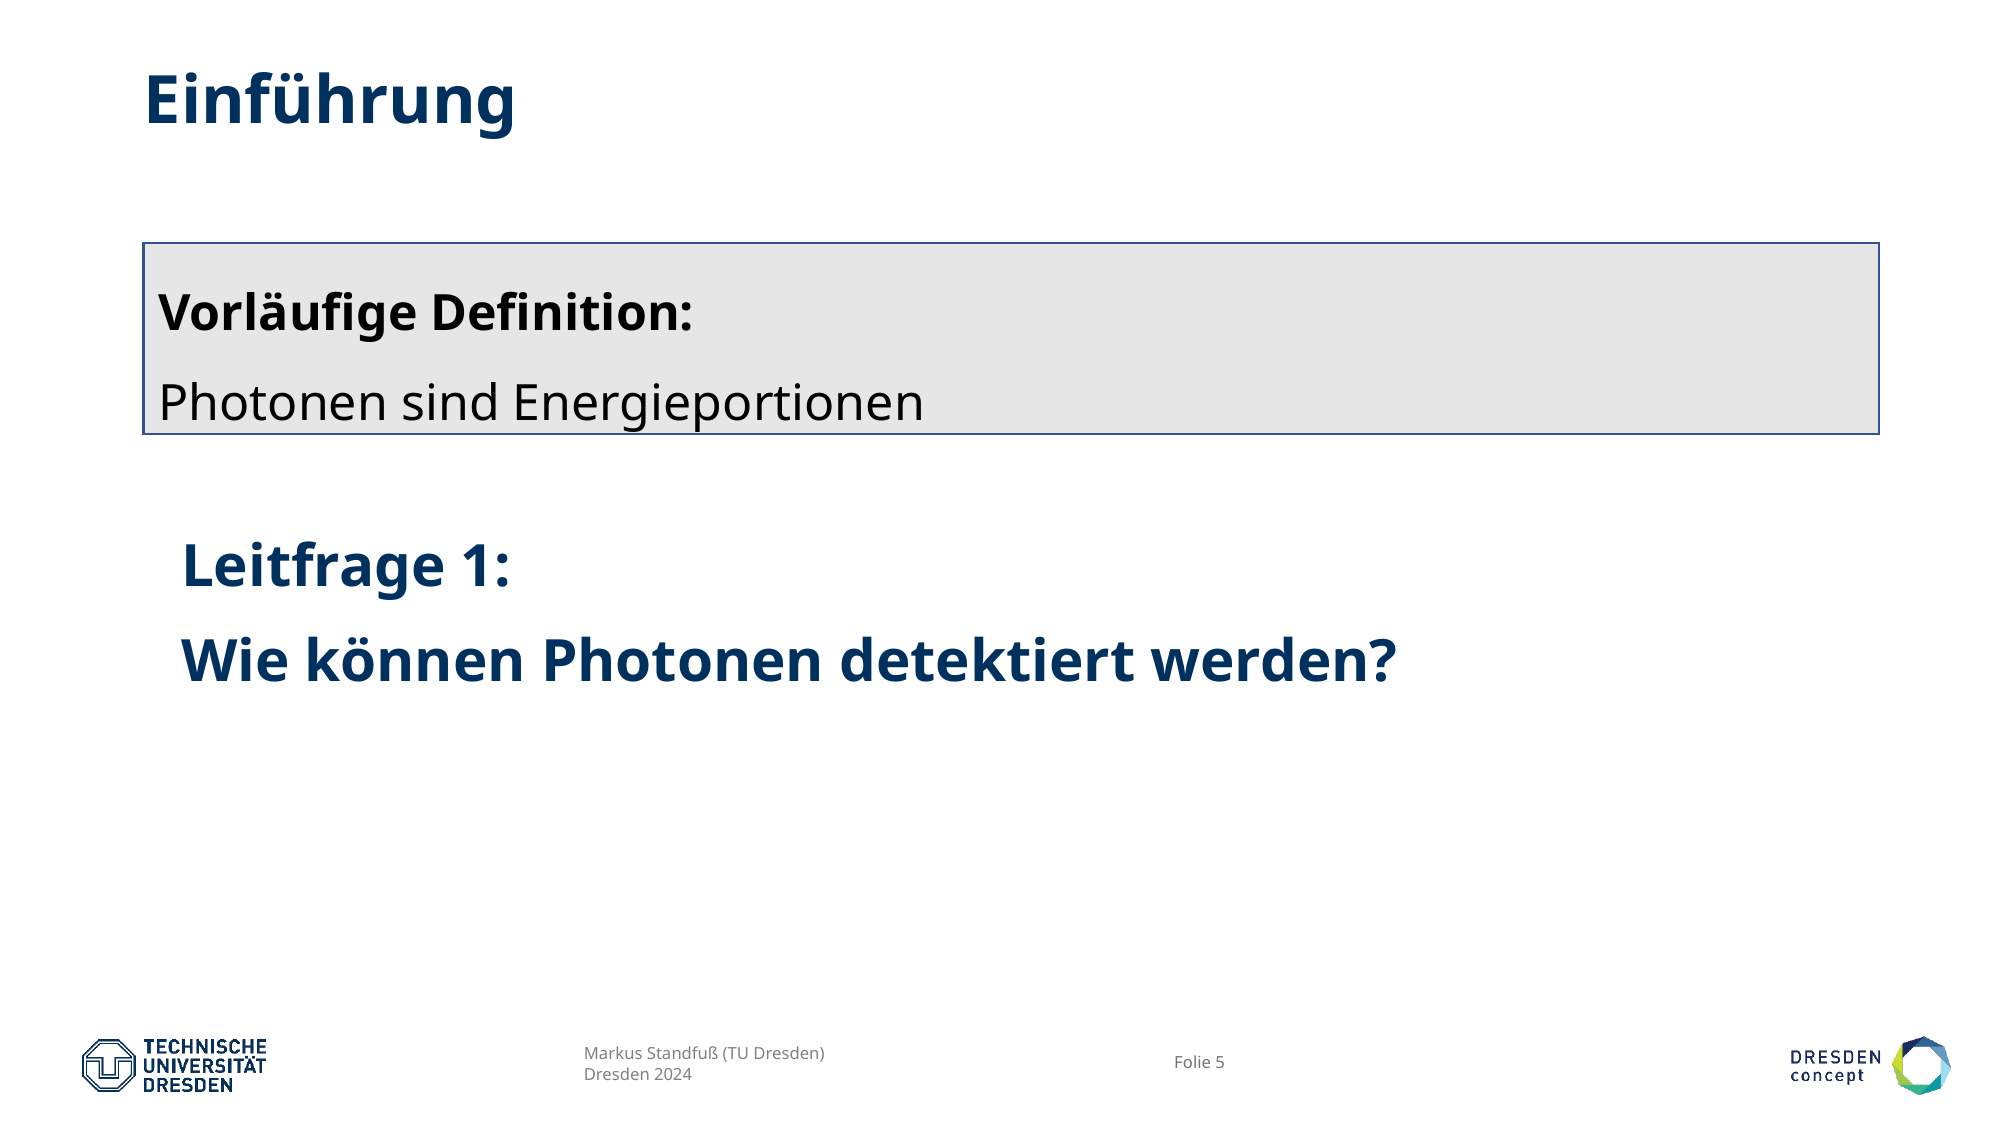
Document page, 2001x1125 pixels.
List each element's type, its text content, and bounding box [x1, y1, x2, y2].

title Einführung [143, 56, 1879, 169]
picture [1791, 1036, 1951, 1095]
picture [82, 1039, 266, 1092]
text_box Vorläufige Definition: Photonen sind Energieportionen [143, 243, 1879, 435]
list Leitfrage 1: Wie können Photonen detektiert werden? [143, 435, 1879, 956]
